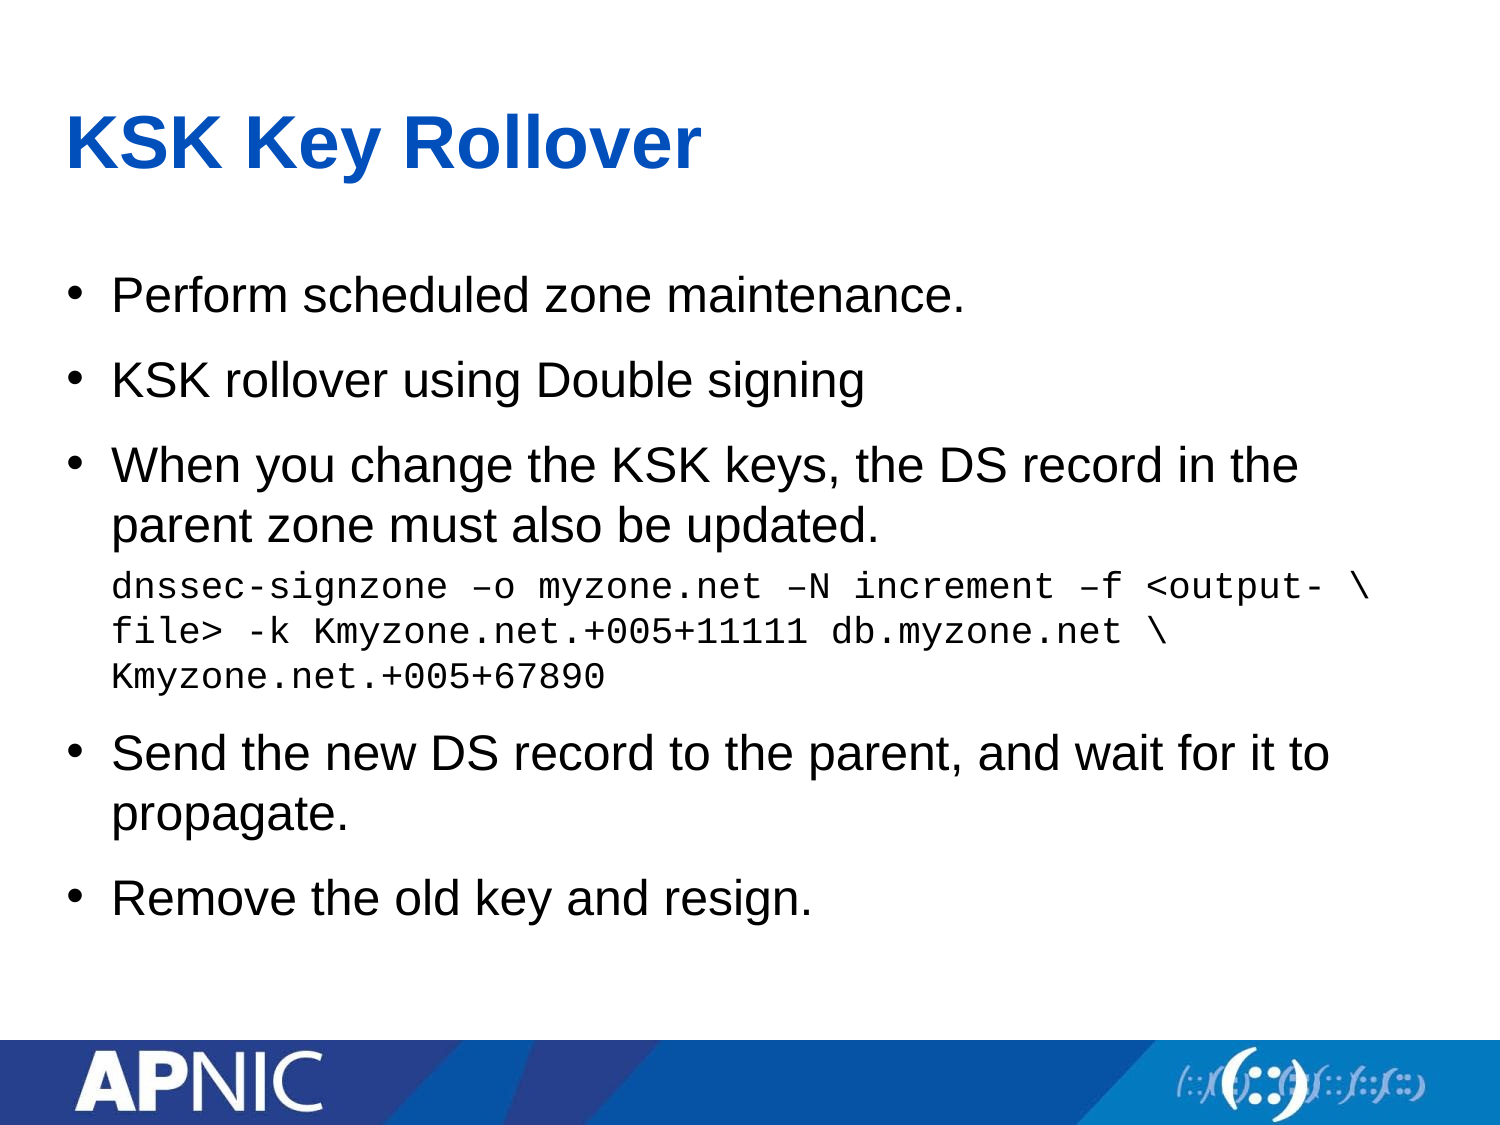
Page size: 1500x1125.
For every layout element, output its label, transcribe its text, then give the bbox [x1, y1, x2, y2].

picture [0, 1040, 1500, 1125]
list Perform scheduled zone maintenance. KSK rollover using Double signing When you change the KSK keys, the DS record in the parent zone must also be updated. dnssec-signzone –o myzone.net –N increment –f <output- \ file> -k Kmyzone.net.+005+11111 db.myzone.net \ Kmyzone.net.+005+67890 Send the new DS record to the parent, and wait for it to propagate. Remove the old key and resign. [66, 262, 1437, 1012]
title KSK Key Rollover [64, 45, 1436, 233]
